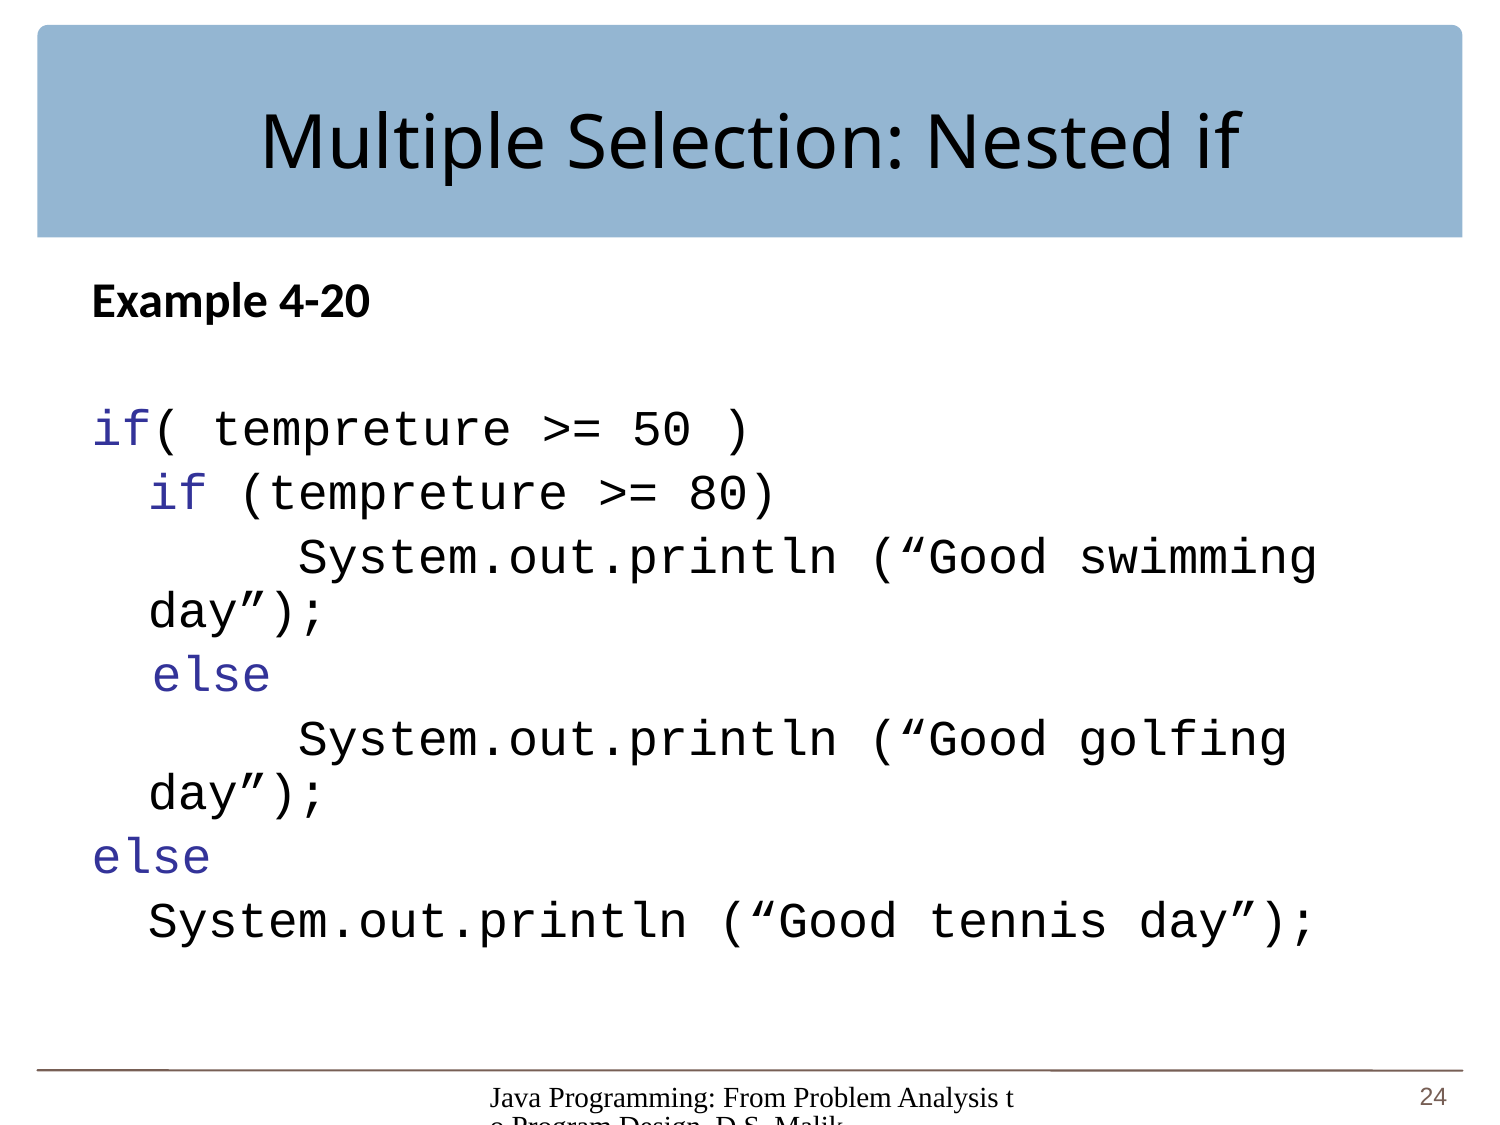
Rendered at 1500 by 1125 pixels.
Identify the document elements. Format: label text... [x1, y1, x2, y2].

text_box Example 4-20 if( tempreture >= 50 ) if (tempreture >= 80) System.out.println (“Good swimming day”); else System.out.println (“Good golfing day”); else System.out.println (“Good tennis day”); [76, 267, 1500, 988]
title Multiple Selection: Nested if [49, 44, 1451, 233]
footer Java Programming: From Problem Analysis to Program Design, D.S. Malik [474, 1069, 1038, 1123]
slide_number 24 [1112, 1069, 1463, 1123]
